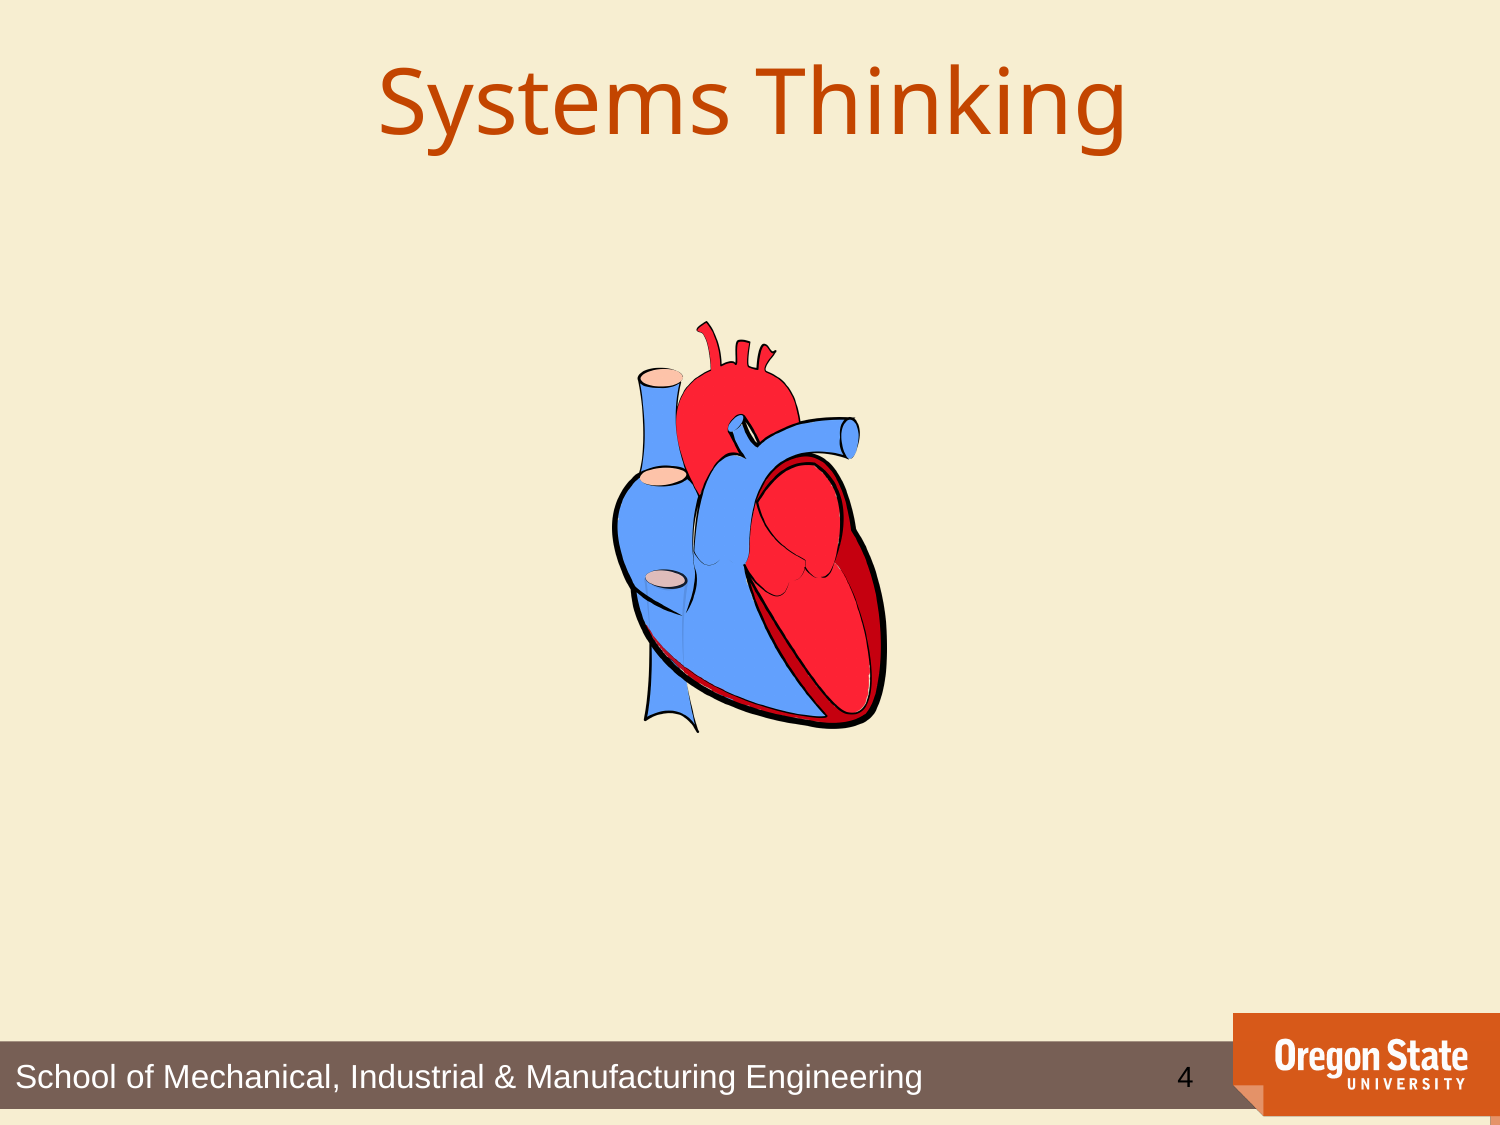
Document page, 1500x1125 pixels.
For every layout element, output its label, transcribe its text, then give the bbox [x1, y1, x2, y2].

picture [612, 320, 888, 733]
slide_number ‹#› [1162, 1046, 1231, 1107]
picture [1233, 1013, 1500, 1125]
title Systems Thinking [45, 37, 1463, 158]
